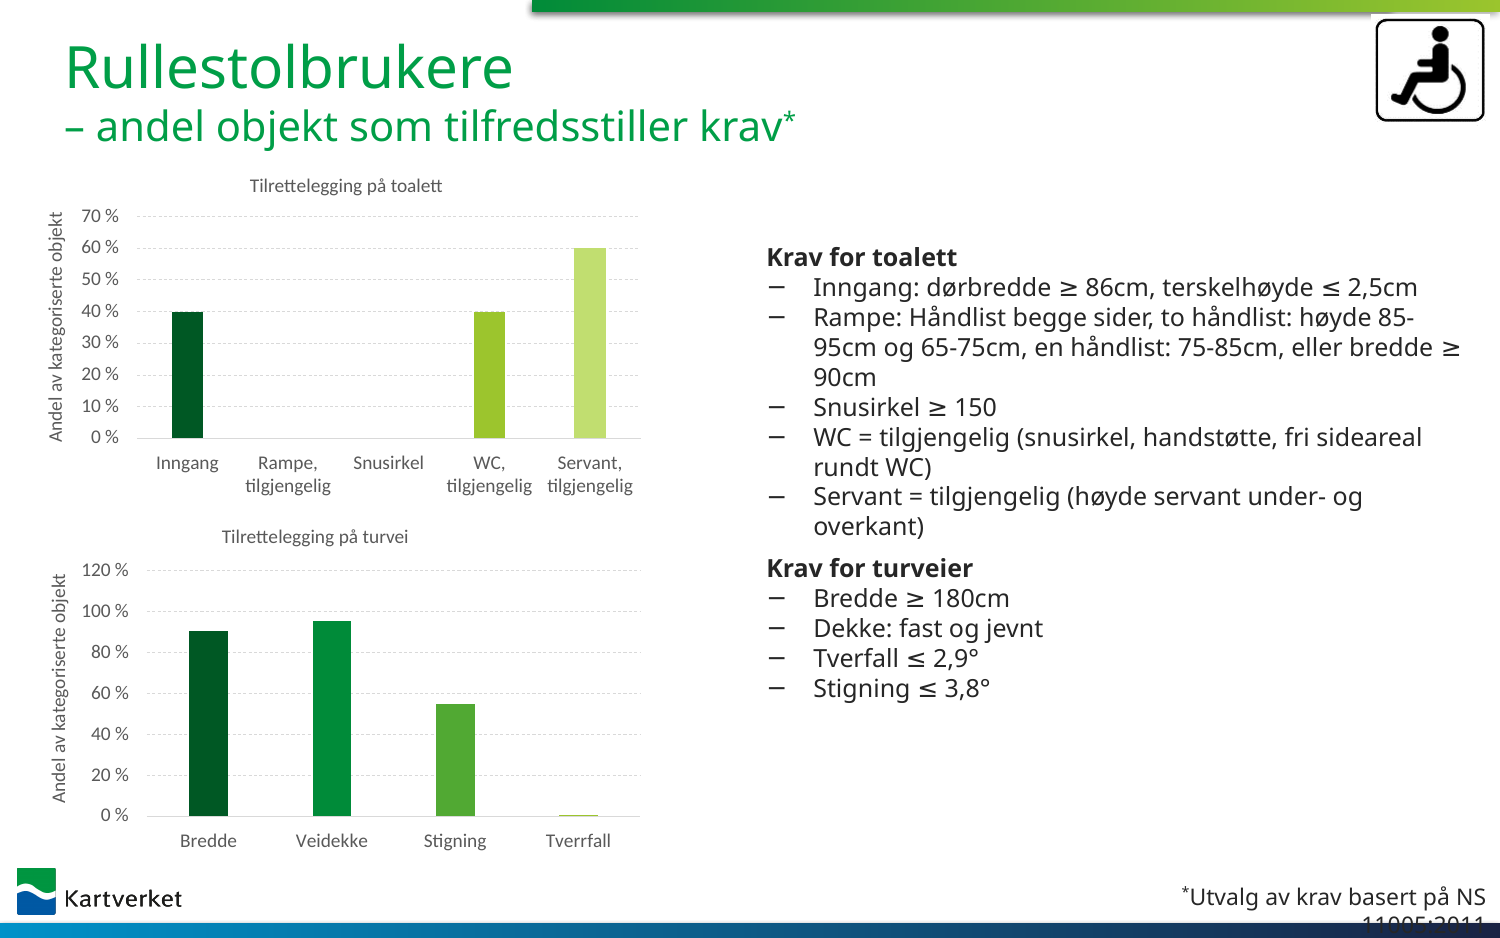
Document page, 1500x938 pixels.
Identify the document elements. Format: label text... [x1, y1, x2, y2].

picture [41, 520, 652, 859]
text_box Krav for turveier Bredde ≥ 180cm Dekke: fast og jevnt Tverfall ≤ 2,9° Stigning ≤ 3,8° [751, 545, 1483, 710]
text_box Krav for toalett Inngang: dørbredde ≥ 86cm, terskelhøyde ≤ 2,5cm Rampe: Håndlist begge sider, to håndlist: høyde 85-95cm og 65-75cm, en håndlist: 75-85cm, eller bredde ≥ 90cm Snusirkel ≥ 150 WC = tilgjengelig (snusirkel, handstøtte, fri sideareal rundt WC) Servant = tilgjengelig (høyde servant under- og overkant) [751, 234, 1483, 545]
text_box Rullestolbrukere – andel objekt som tilfredsstiller krav* [49, 14, 1431, 158]
picture [41, 166, 652, 505]
picture [1371, 13, 1491, 127]
text_box *Utvalg av krav basert på NS 11005:2011 [1068, 873, 1500, 938]
